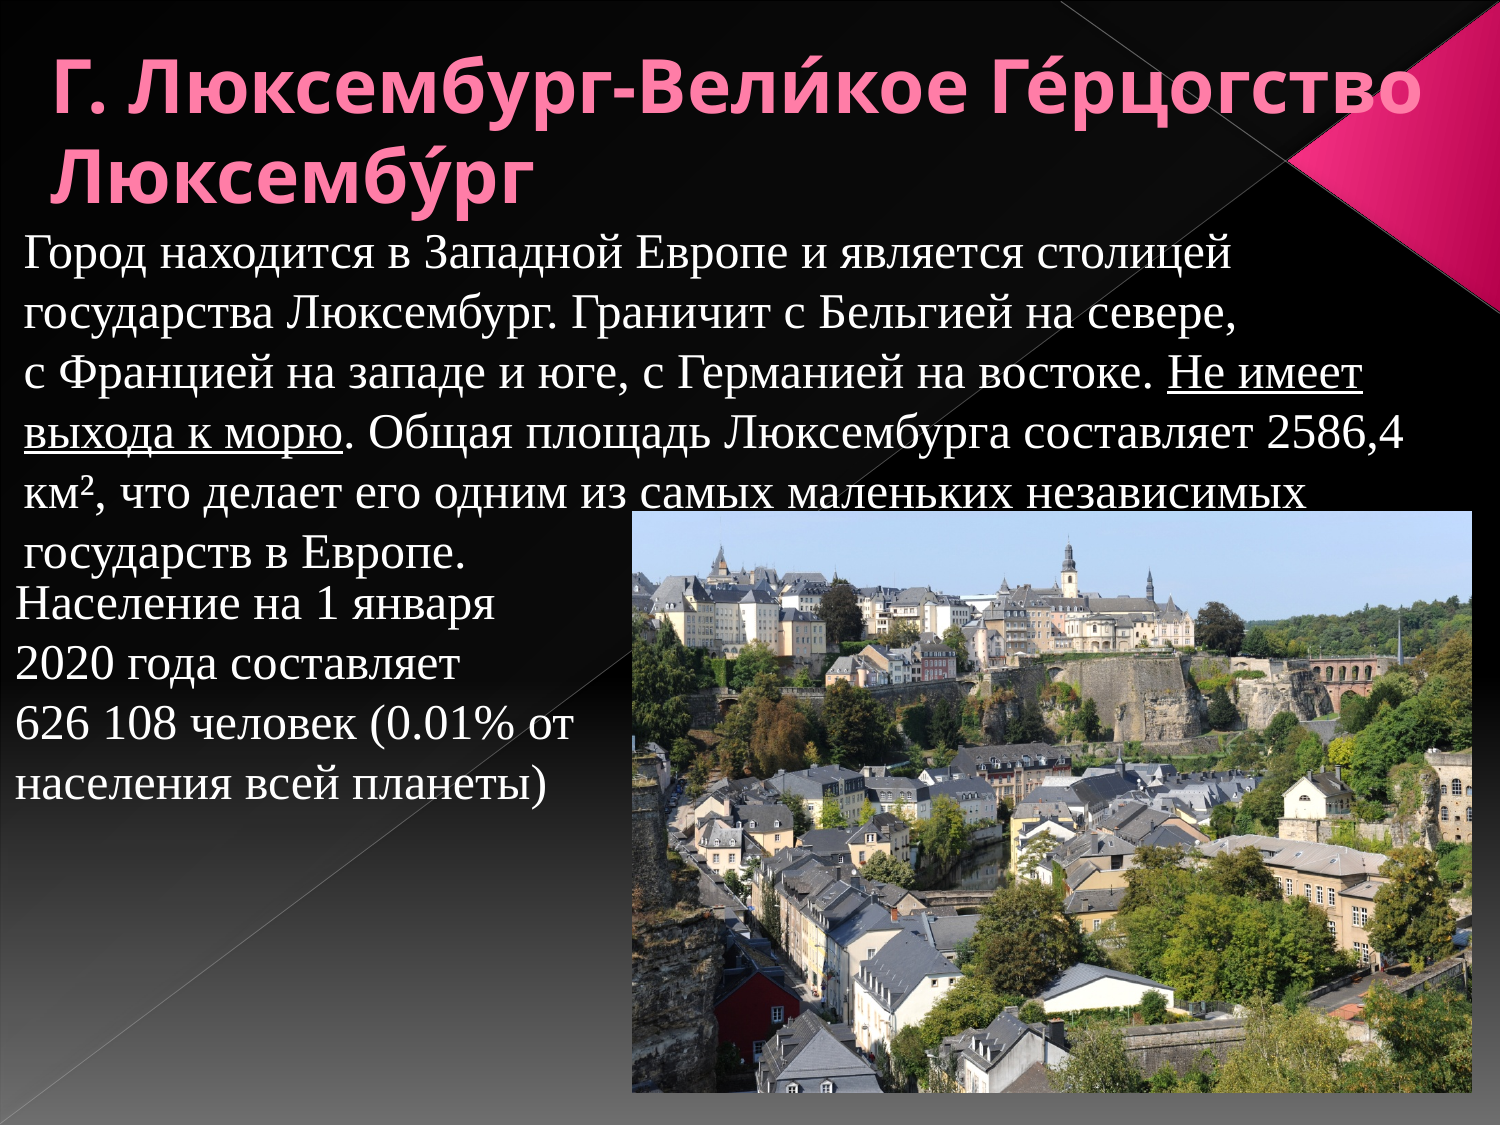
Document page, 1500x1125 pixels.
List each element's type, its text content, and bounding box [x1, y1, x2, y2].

text_box Население на 1 января 2020 года составляет 626 108 человек (0.01% от населения всей планеты) [0, 562, 598, 818]
list Город находится в Западной Европе и является столицей государства Люксембург. Граничит с Бельгией на севере, с Францией на западе и юге, с Германией на востоке. Не имеет выхода к морю. Общая площадь Люксембурга составляет 2586,4 км², что делает его одним из самых маленьких независимых государств в Европе. [0, 210, 1465, 985]
title Г. Люксембург-Вели́кое Ге́рцогство Люксембу́рг [35, 35, 1500, 223]
picture [632, 511, 1472, 1093]
